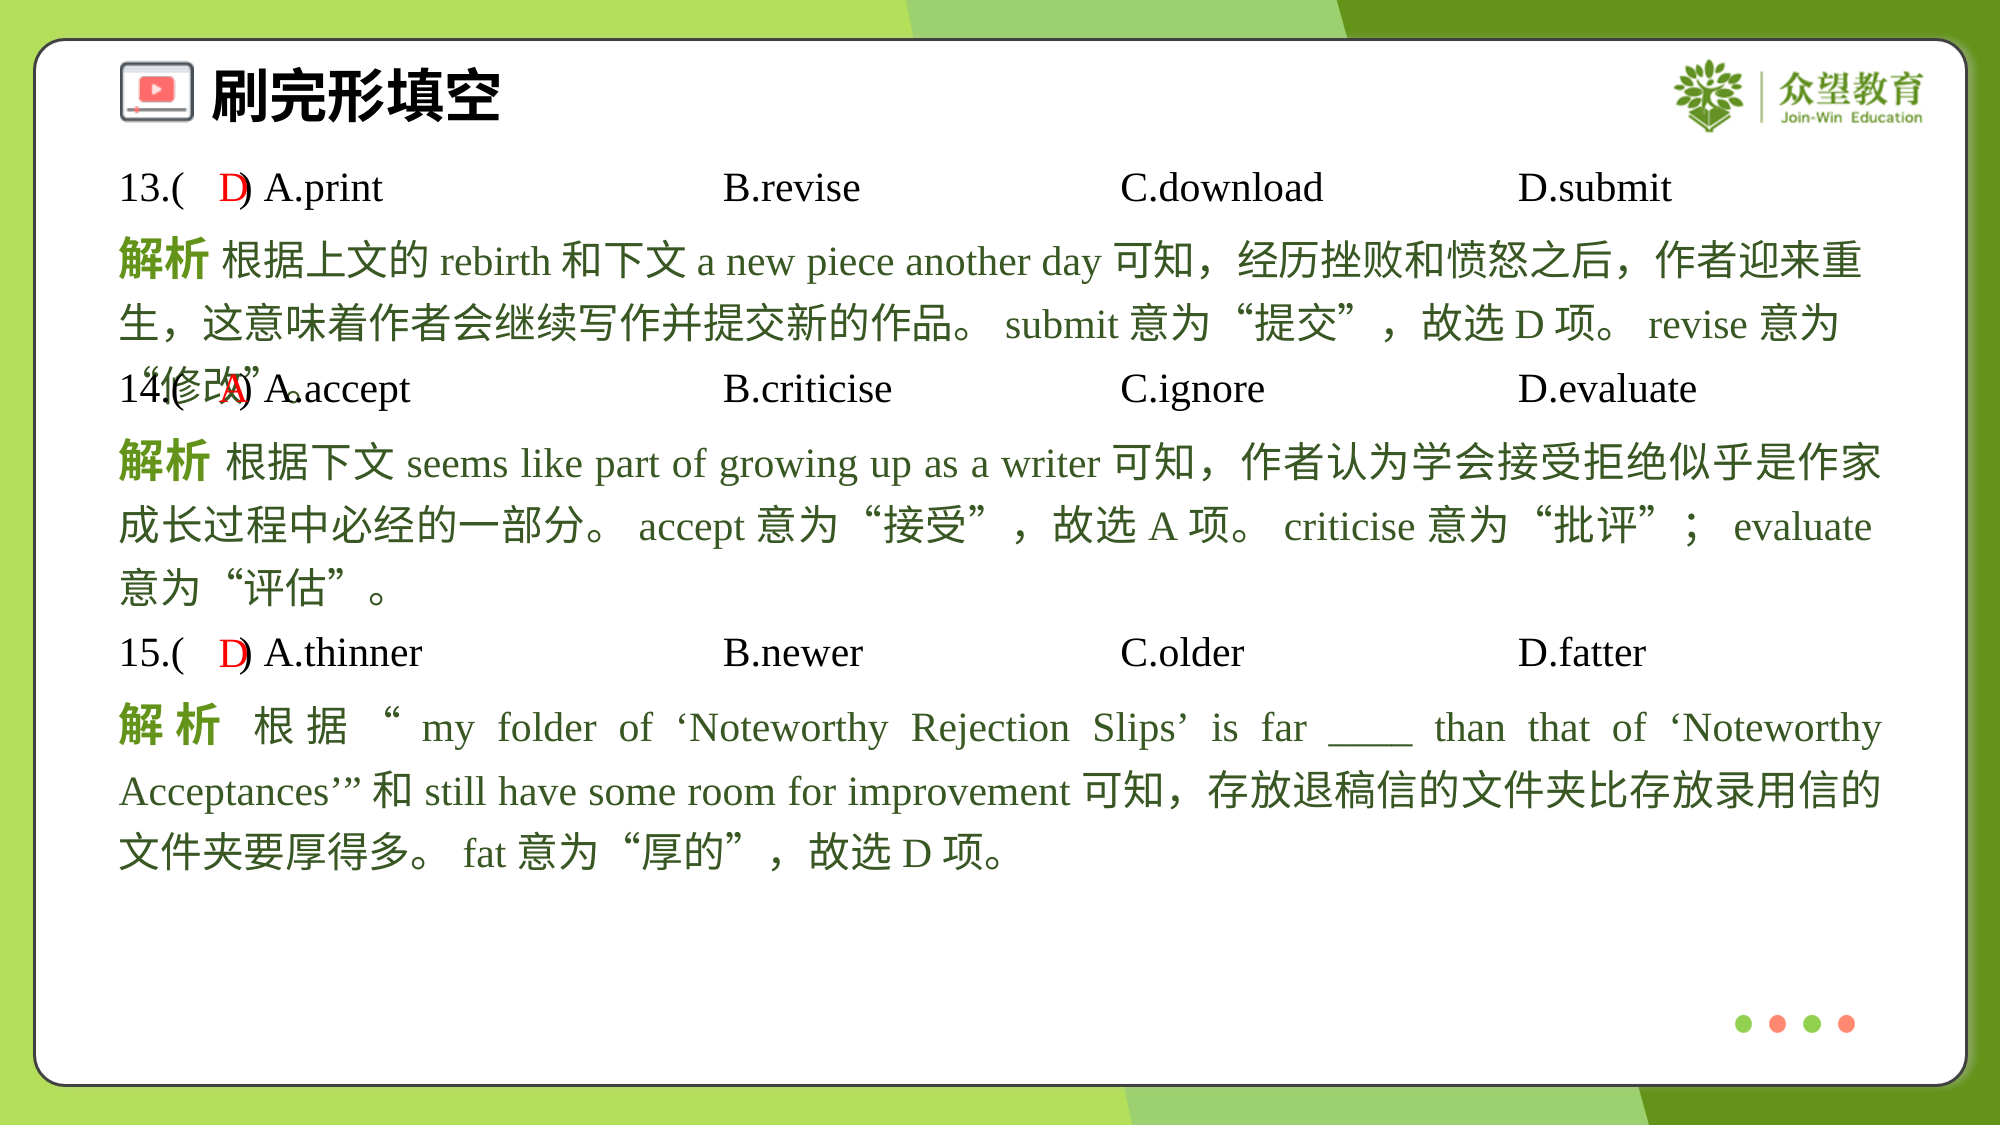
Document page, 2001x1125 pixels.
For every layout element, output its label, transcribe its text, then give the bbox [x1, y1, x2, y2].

text_box D [213, 612, 254, 671]
text_box D [213, 146, 254, 205]
text_box 解析 根据“my folder of ‘Noteworthy Rejection Slips’ is far ____ than that of ‘Noteworthy Acceptances’”和still have some room for improvement可知，存放退稿信的文件夹比存放录用信的文件夹要厚得多。fat意为“厚的”，故选D项。 [118, 682, 1883, 872]
text_box 14.( ) A.accept B.criticise C.ignore D.evaluate [118, 348, 213, 406]
text_box 解析 根据上文的rebirth和下文a new piece another day可知，经历挫败和愤怒之后，作者迎来重生，这意味着作者会继续写作并提交新的作品。submit意为“提交”，故选D项。revise意为“修改”。 [118, 215, 1883, 343]
text_box A [213, 348, 254, 406]
text_box 13.( ) A.print B.revise C.download D.submit [254, 146, 1883, 204]
text_box 15.( ) A.thinner B.newer C.older D.fatter [118, 612, 213, 670]
text_box 解析 根据下文seems like part of growing up as a writer可知，作者认为学会接受拒绝似乎是作家成长过程中必经的一部分。accept意为“接受”，故选A项。criticise意为“批评”；evaluate意为“评估”。 [118, 417, 1883, 607]
text_box 14.( ) A.accept B.criticise C.ignore D.evaluate [254, 348, 1883, 406]
text_box 13.( ) A.print B.revise C.download D.submit [118, 146, 213, 204]
text_box 15.( ) A.thinner B.newer C.older D.fatter [254, 612, 1883, 670]
picture [0, 0, 2000, 1125]
